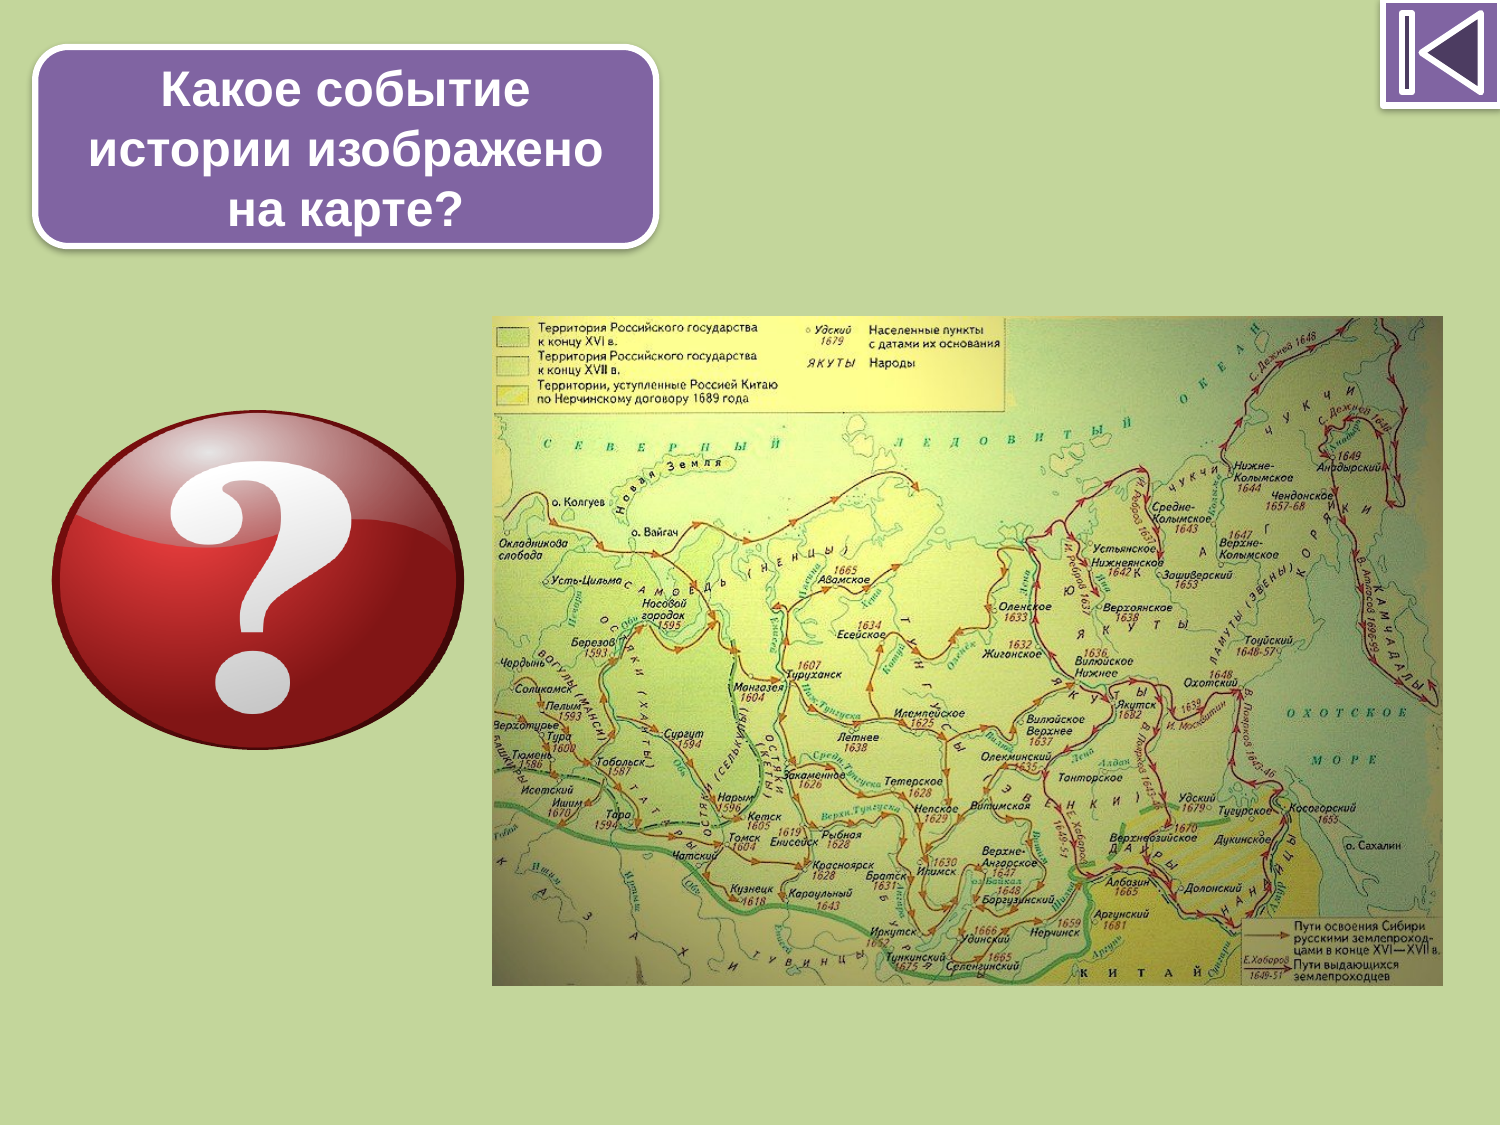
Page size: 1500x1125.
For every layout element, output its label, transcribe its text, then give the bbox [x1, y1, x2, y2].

text_box Какое событие истории изображено на карте? [32, 43, 660, 250]
picture [491, 316, 1444, 986]
text_box [1380, 0, 1500, 109]
picture [46, 409, 469, 751]
